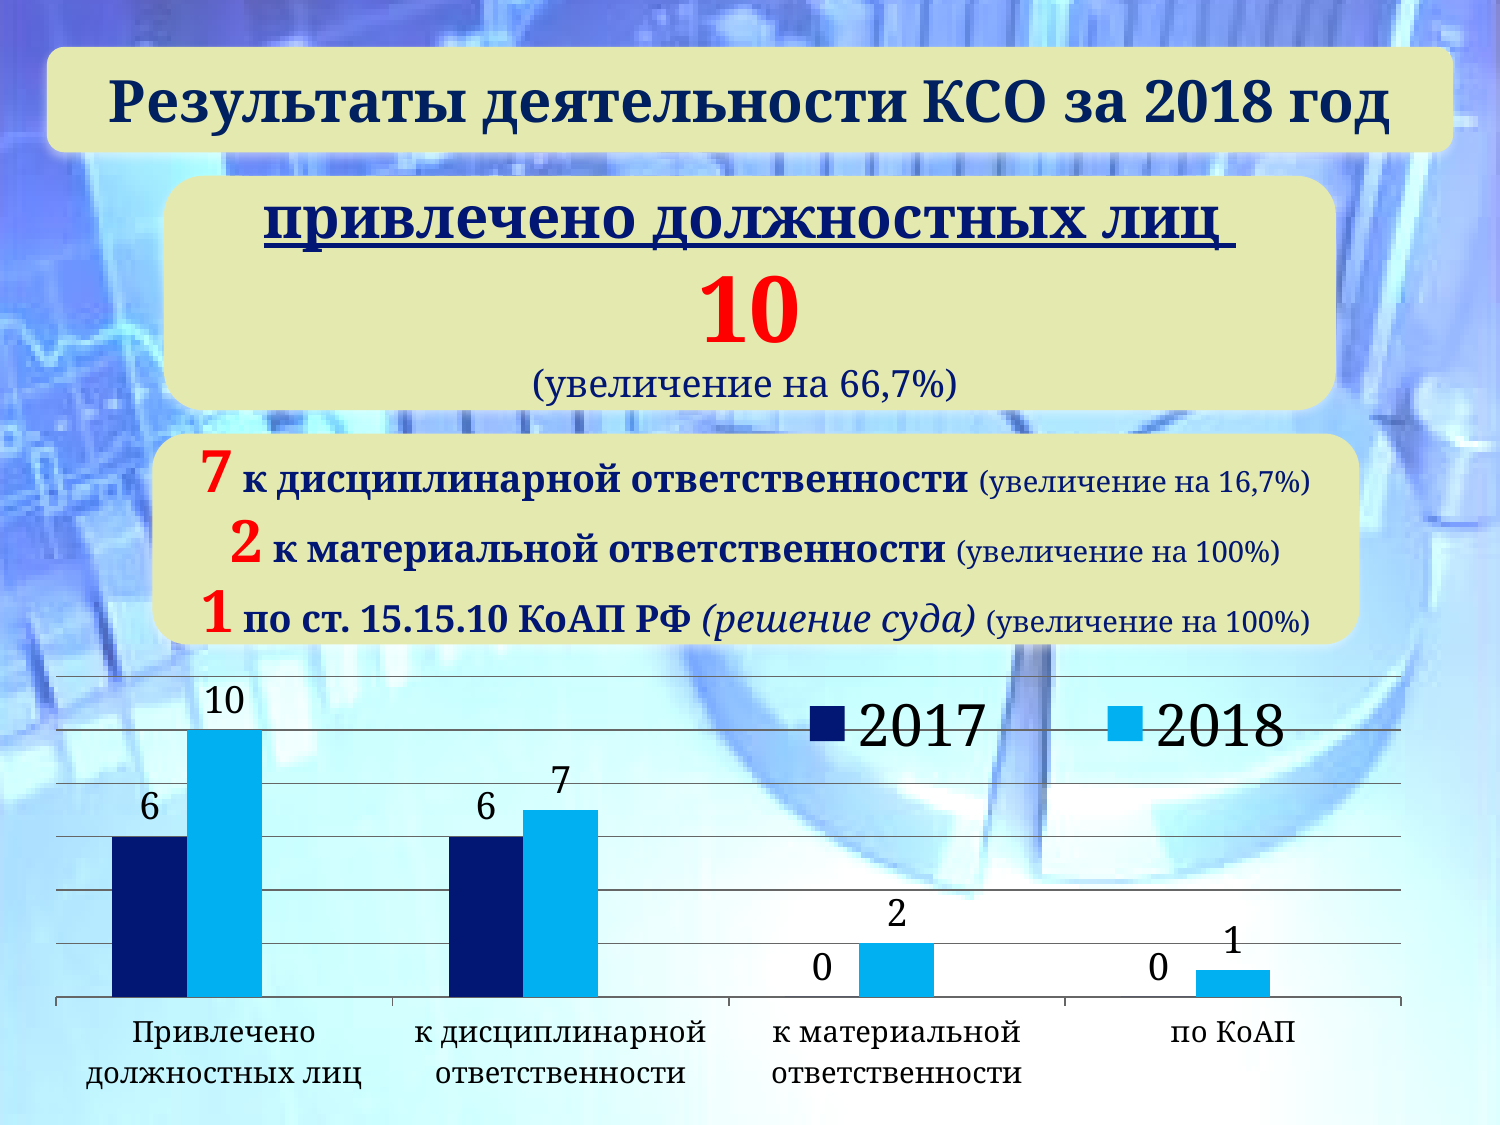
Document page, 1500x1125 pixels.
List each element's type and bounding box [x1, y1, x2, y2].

picture [0, 0, 1500, 1125]
chart [23, 667, 1500, 1102]
